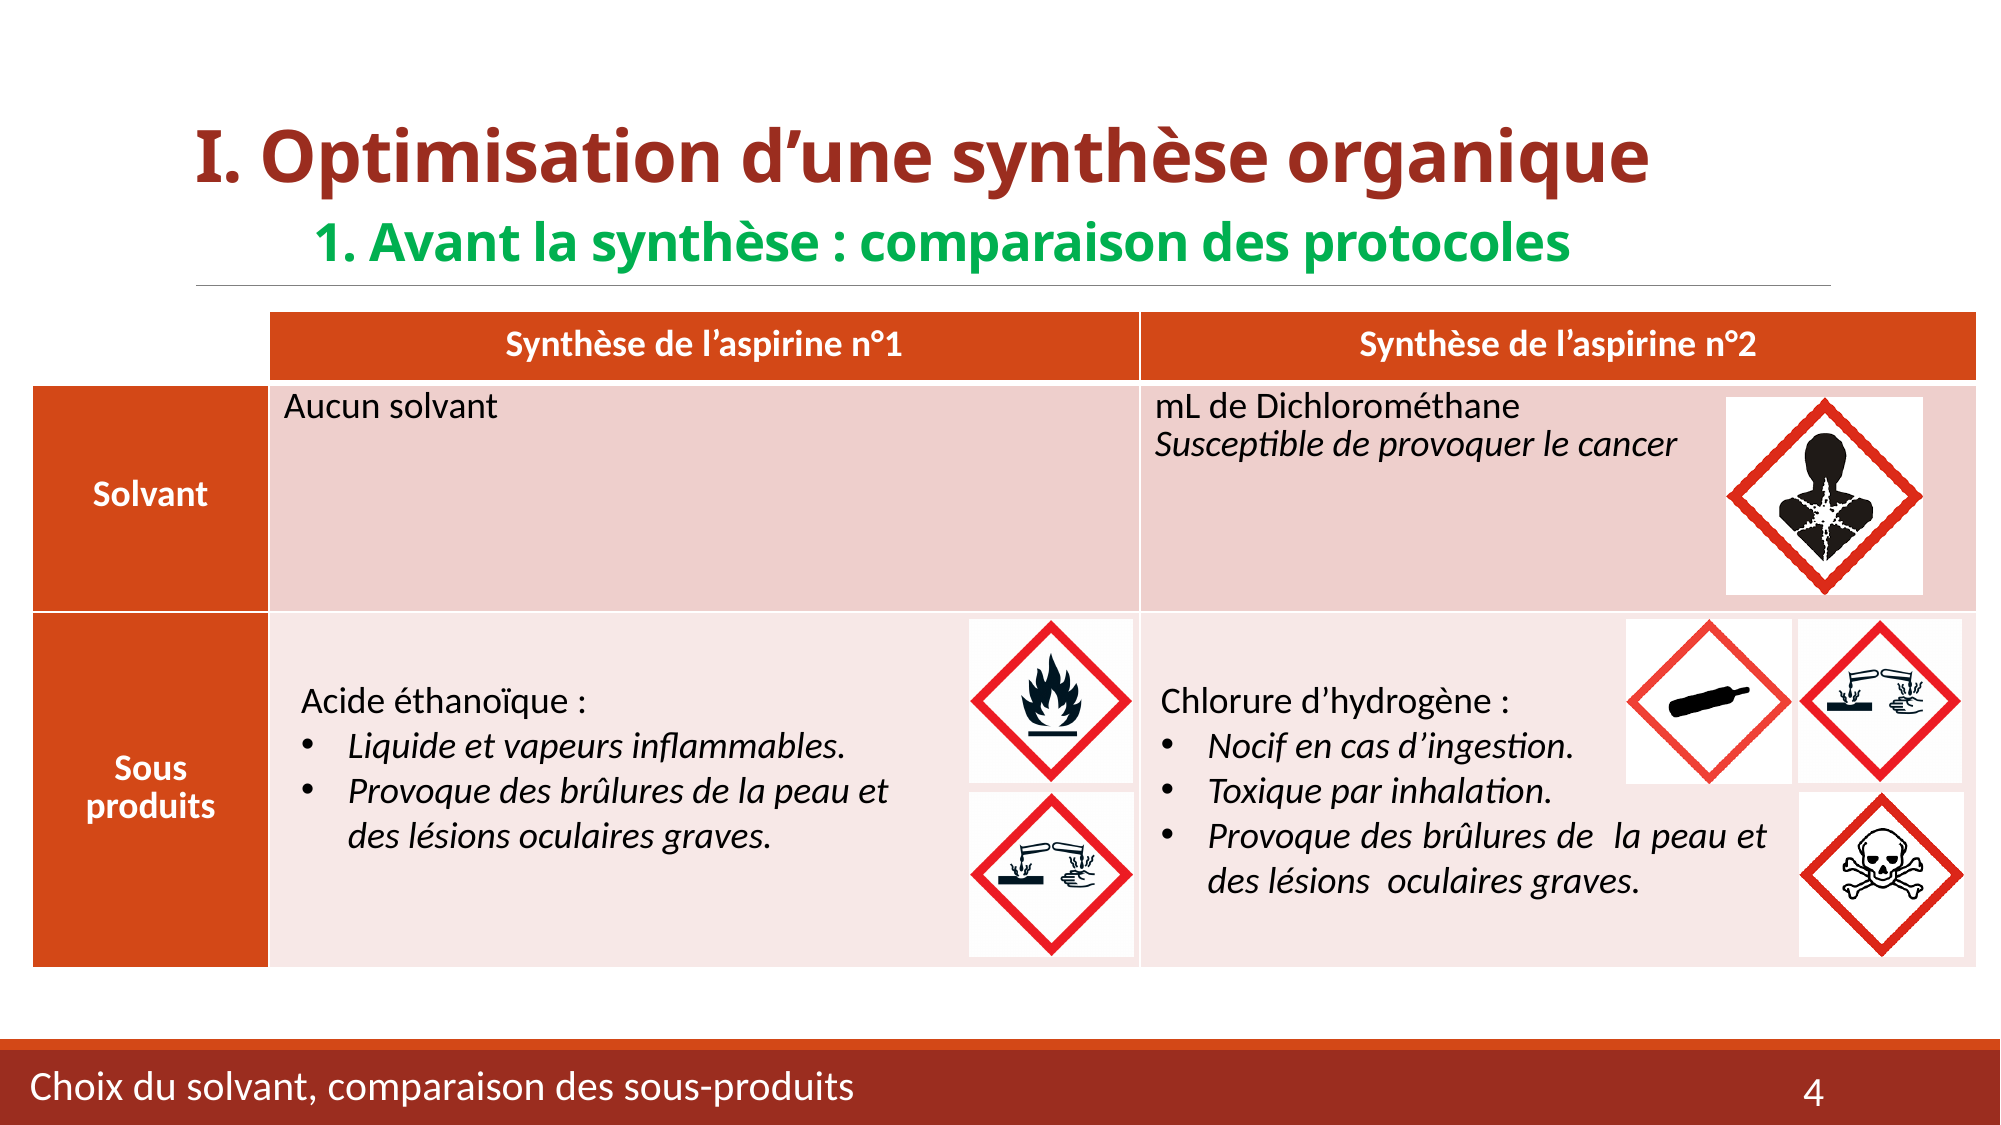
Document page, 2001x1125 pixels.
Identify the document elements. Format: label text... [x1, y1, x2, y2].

title I. Optimisation d’une synthèse organique 1. Avant la synthèse : comparaison des protocoles [180, 47, 1830, 285]
text_box Choix du solvant, comparaison des sous-produits [0, 1056, 2000, 1125]
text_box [32, 310, 1978, 969]
